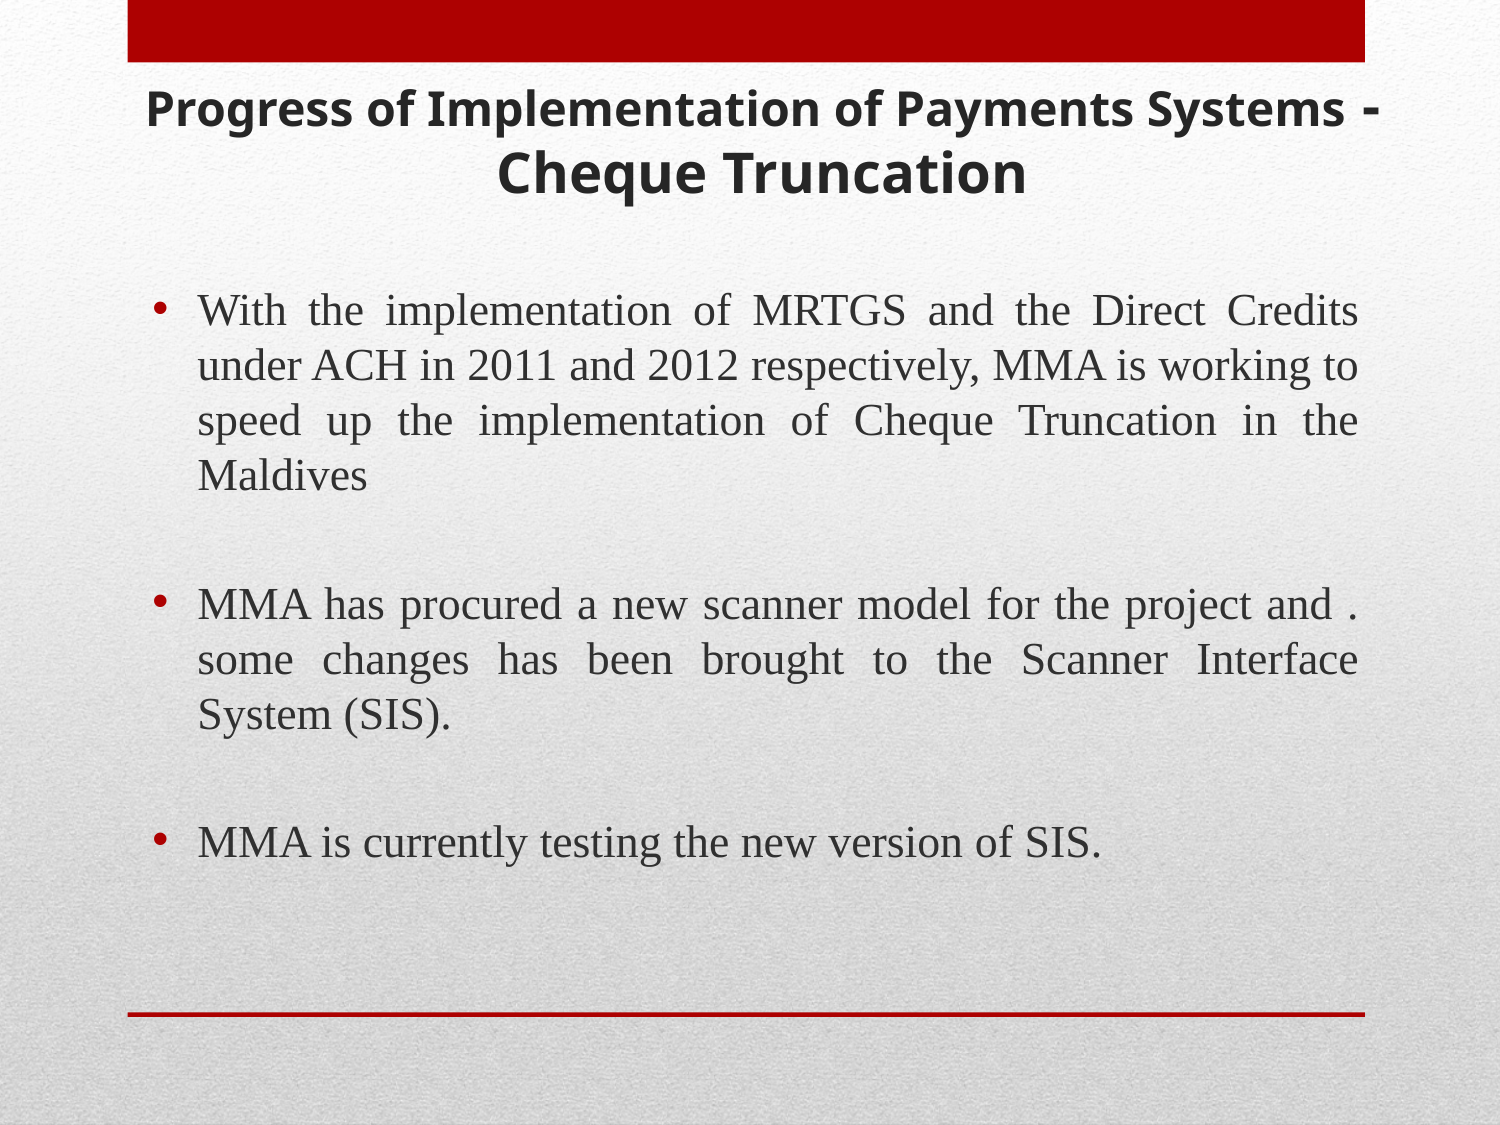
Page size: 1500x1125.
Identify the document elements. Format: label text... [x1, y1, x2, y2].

title Progress of Implementation of Payments Systems - Cheque Truncation [125, 37, 1400, 238]
list With the implementation of MRTGS and the Direct Credits under ACH in 2011 and 2012 respectively, MMA is working to speed up the implementation of Cheque Truncation in the Maldives MMA has procured a new scanner model for the project and . some changes has been brought to the Scanner Interface System (SIS). MMA is currently testing the new version of SIS. [137, 287, 1375, 988]
